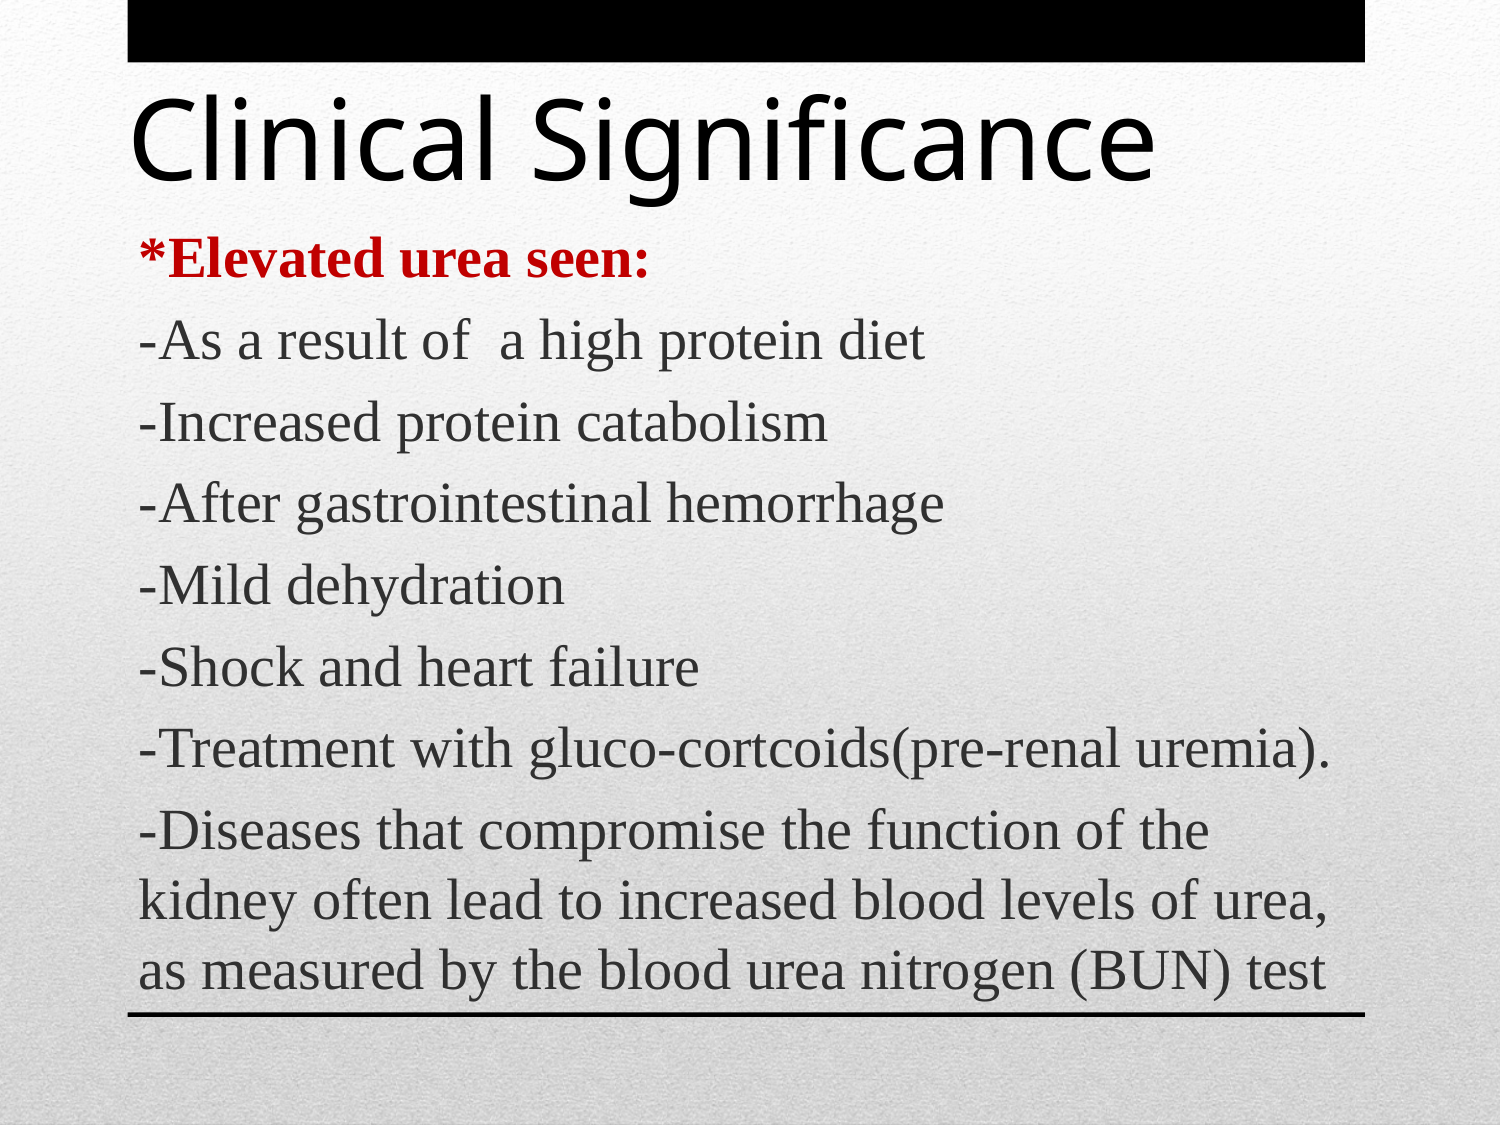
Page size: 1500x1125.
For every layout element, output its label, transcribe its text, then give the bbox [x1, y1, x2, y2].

title Clinical Significance [112, 0, 1225, 211]
list *Elevated urea seen: -As a result of a high protein diet -Increased protein catabolism -After gastrointestinal hemorrhage -Mild dehydration -Shock and heart failure -Treatment with gluco-cortcoids(pre-renal uremia). -Diseases that compromise the function of the kidney often lead to increased blood levels of urea, as measured by the blood urea nitrogen (BUN) test [123, 208, 1362, 1094]
